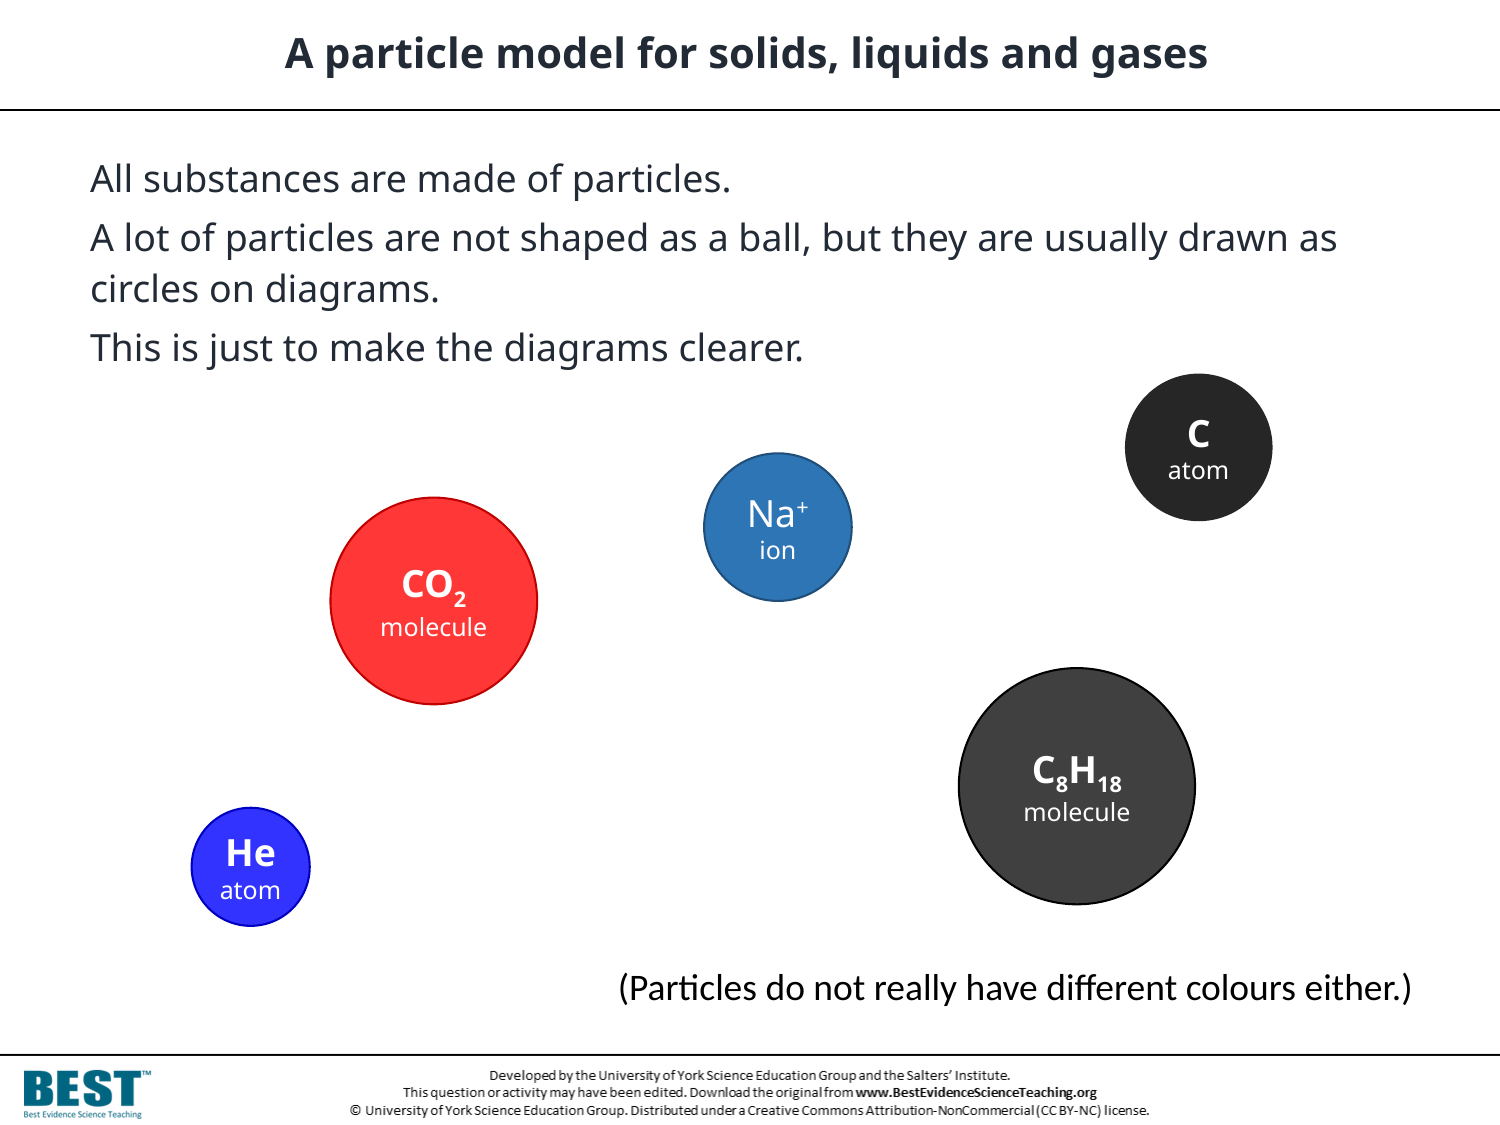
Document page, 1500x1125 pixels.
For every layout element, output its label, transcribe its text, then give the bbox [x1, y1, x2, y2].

picture [0, 109, 1500, 1125]
text_box A particle model for solids, liquids and gases [23, 4, 1471, 99]
